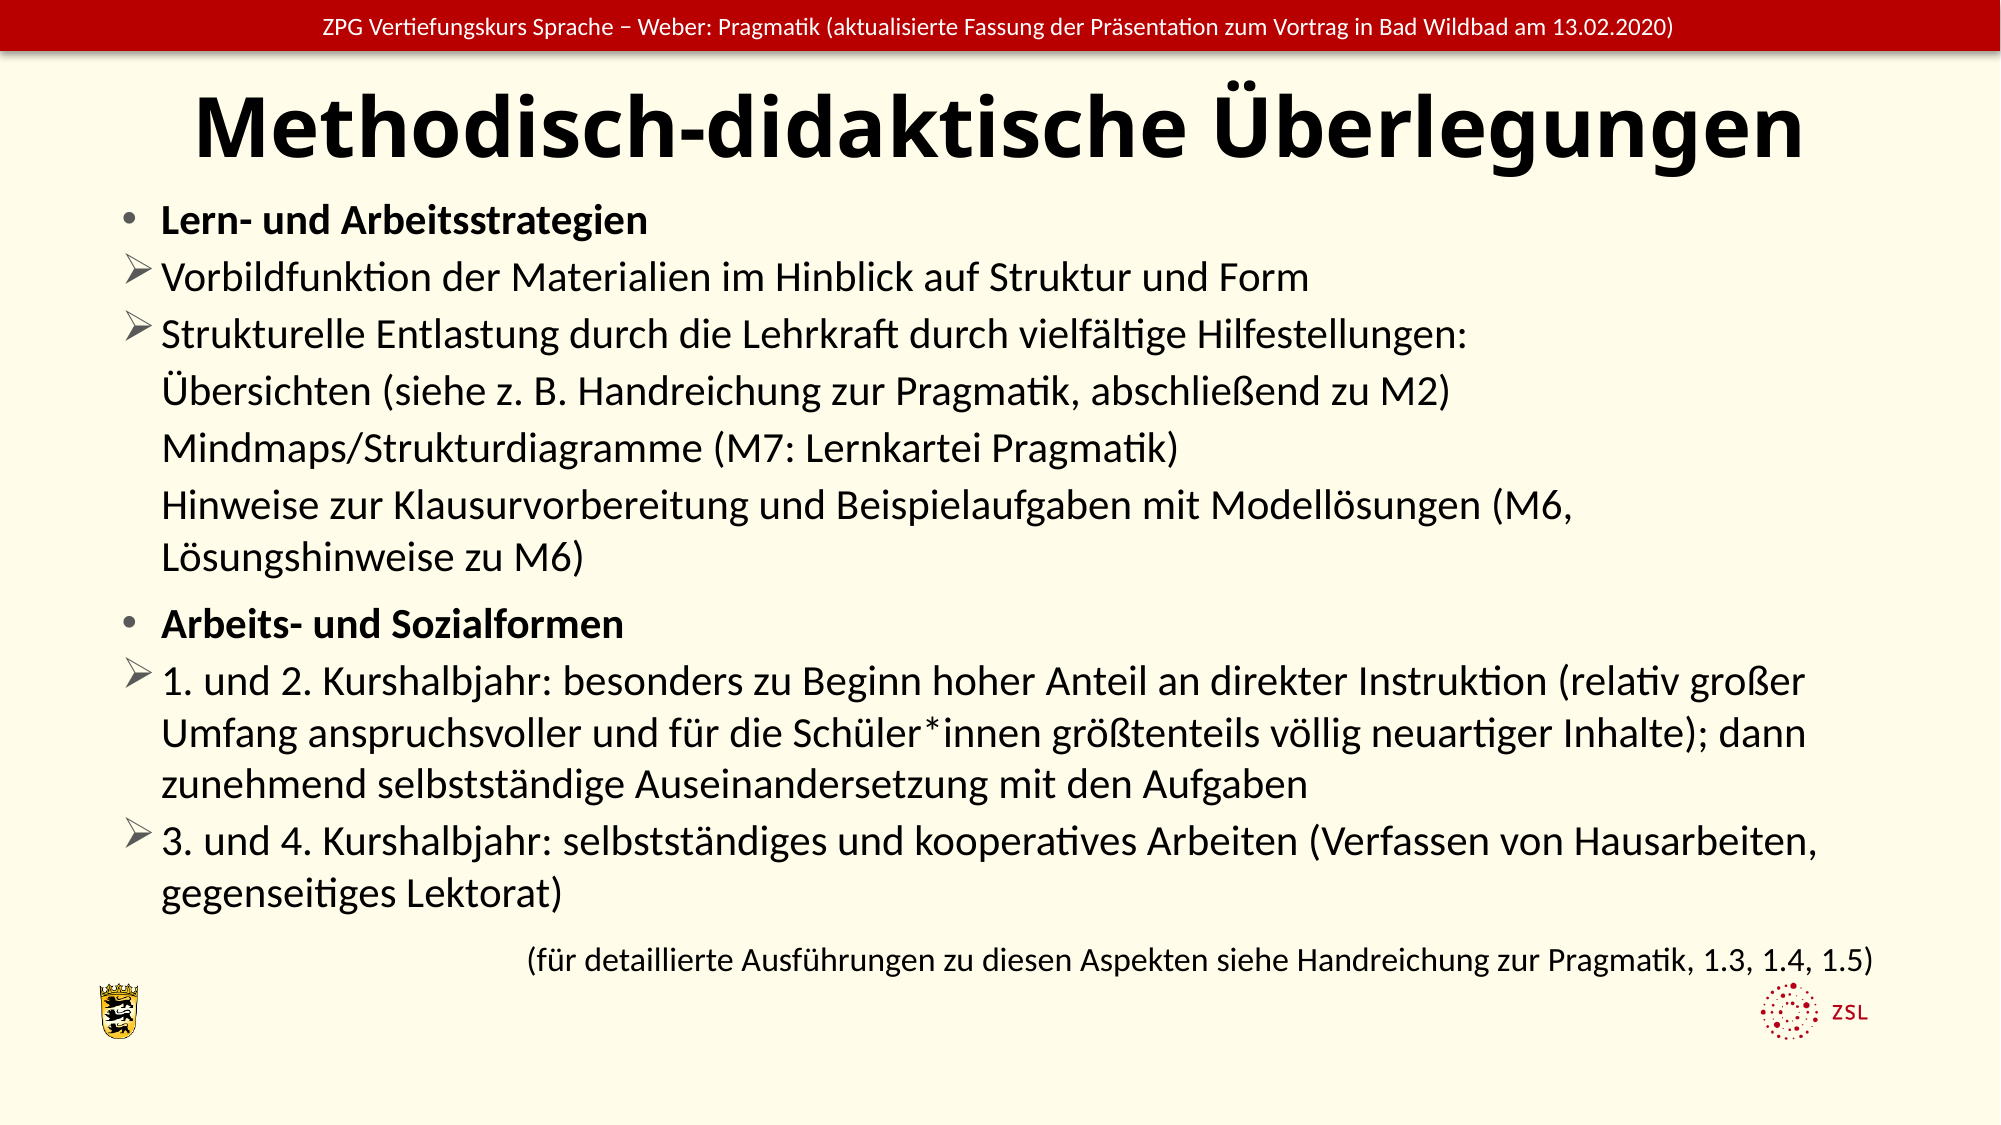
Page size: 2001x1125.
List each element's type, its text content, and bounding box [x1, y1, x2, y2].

picture [98, 988, 140, 1041]
title Methodisch-didaktische Überlegungen [99, 36, 1900, 212]
list Lern- und Arbeitsstrategien Vorbildfunktion der Materialien im Hinblick auf Struktur und Form Strukturelle Entlastung durch die Lehrkraft durch vielfältige Hilfestellungen: Übersichten (siehe z. B. Handreichung zur Pragmatik, abschließend zu M2) Mindmaps/Strukturdiagramme (M7: Lernkartei Pragmatik) Hinweise zur Klausurvorbereitung und Beispielaufgaben mit Modellösungen (M6, Lösungshinweise zu M6) Arbeits- und Sozialformen 1. und 2. Kurshalbjahr: besonders zu Beginn hoher Anteil an direkter Instruktion (relativ großer Umfang anspruchsvoller und für die Schüler*innen größtenteils völlig neuartiger Inhalte); dann zunehmend selbstständige Auseinandersetzung mit den Aufgaben 3. und 4. Kurshalbjahr: selbstständiges und kooperatives Arbeiten (Verfassen von Hausarbeiten, gegenseitiges Lektorat) (für detaillierte Ausführungen zu diesen Aspekten siehe Handreichung zur Pragmatik, 1.3, 1.4, 1.5) [90, 184, 1891, 988]
picture [1746, 988, 1882, 1054]
